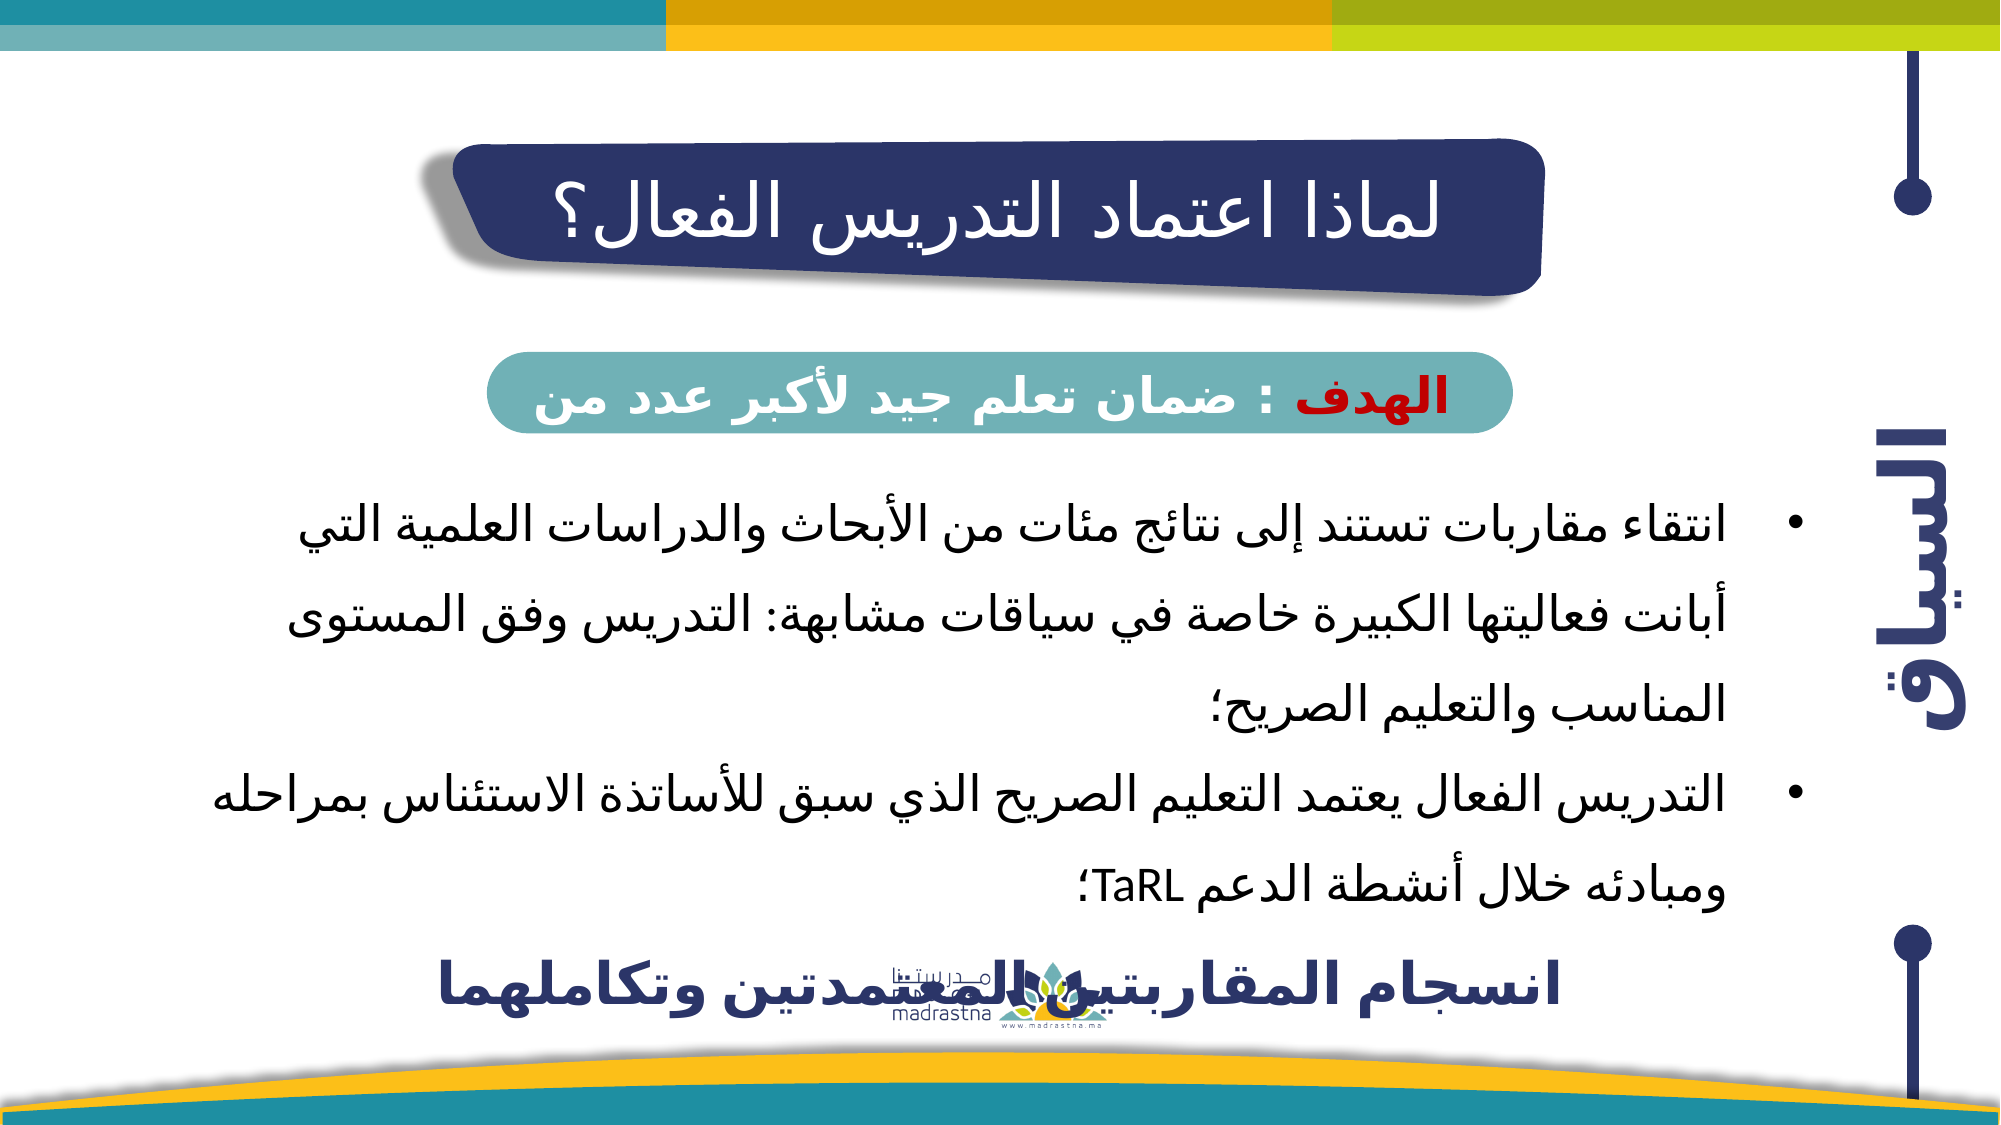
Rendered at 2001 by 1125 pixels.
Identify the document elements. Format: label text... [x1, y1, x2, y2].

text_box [486, 351, 1513, 434]
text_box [452, 100, 1548, 296]
picture [893, 962, 1107, 1028]
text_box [1894, 52, 1931, 215]
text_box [0, 0, 2000, 52]
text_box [1894, 925, 1931, 1052]
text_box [0, 1052, 2000, 1125]
text_box انتقاء مقاربات تستند إلى نتائج مئات من الأبحاث والدراسات العلمية التي أبانت فعاليتها الكبيرة خاصة في سياقات مشابهة: التدريس وفق المستوى المناسب والتعليم الصريح؛ التدريس الفعال يعتمد التعليم الصريح الذي سبق للأساتذة الاستئناس بمراحله ومبادئه خلال أنشطة الدعم TaRL؛ انسجام المقاربتين المعتمدتين وتكاملهما [180, 453, 1820, 1024]
text_box السياق [1832, 136, 1988, 1021]
